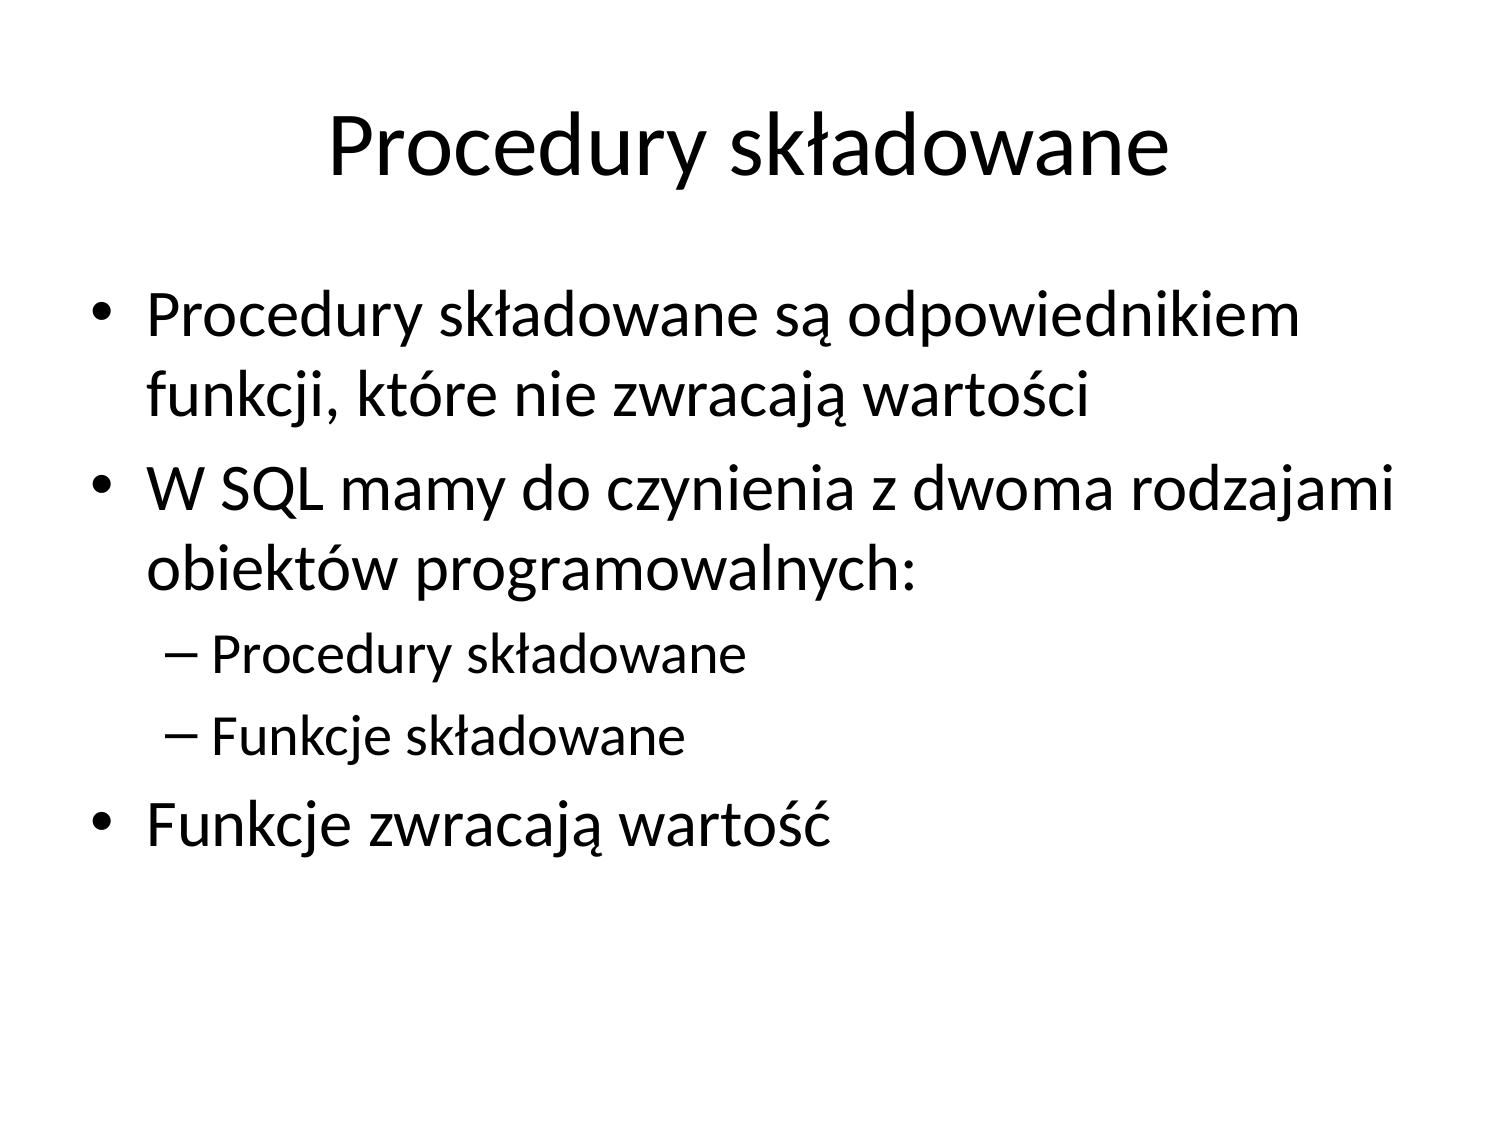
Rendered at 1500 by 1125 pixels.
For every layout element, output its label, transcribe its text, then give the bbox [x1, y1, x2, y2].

title Procedury składowane [75, 45, 1425, 233]
list Procedury składowane są odpowiednikiem funkcji, które nie zwracają wartości W SQL mamy do czynienia z dwoma rodzajami obiektów programowalnych: Procedury składowane Funkcje składowane Funkcje zwracają wartość [75, 262, 1425, 1005]
